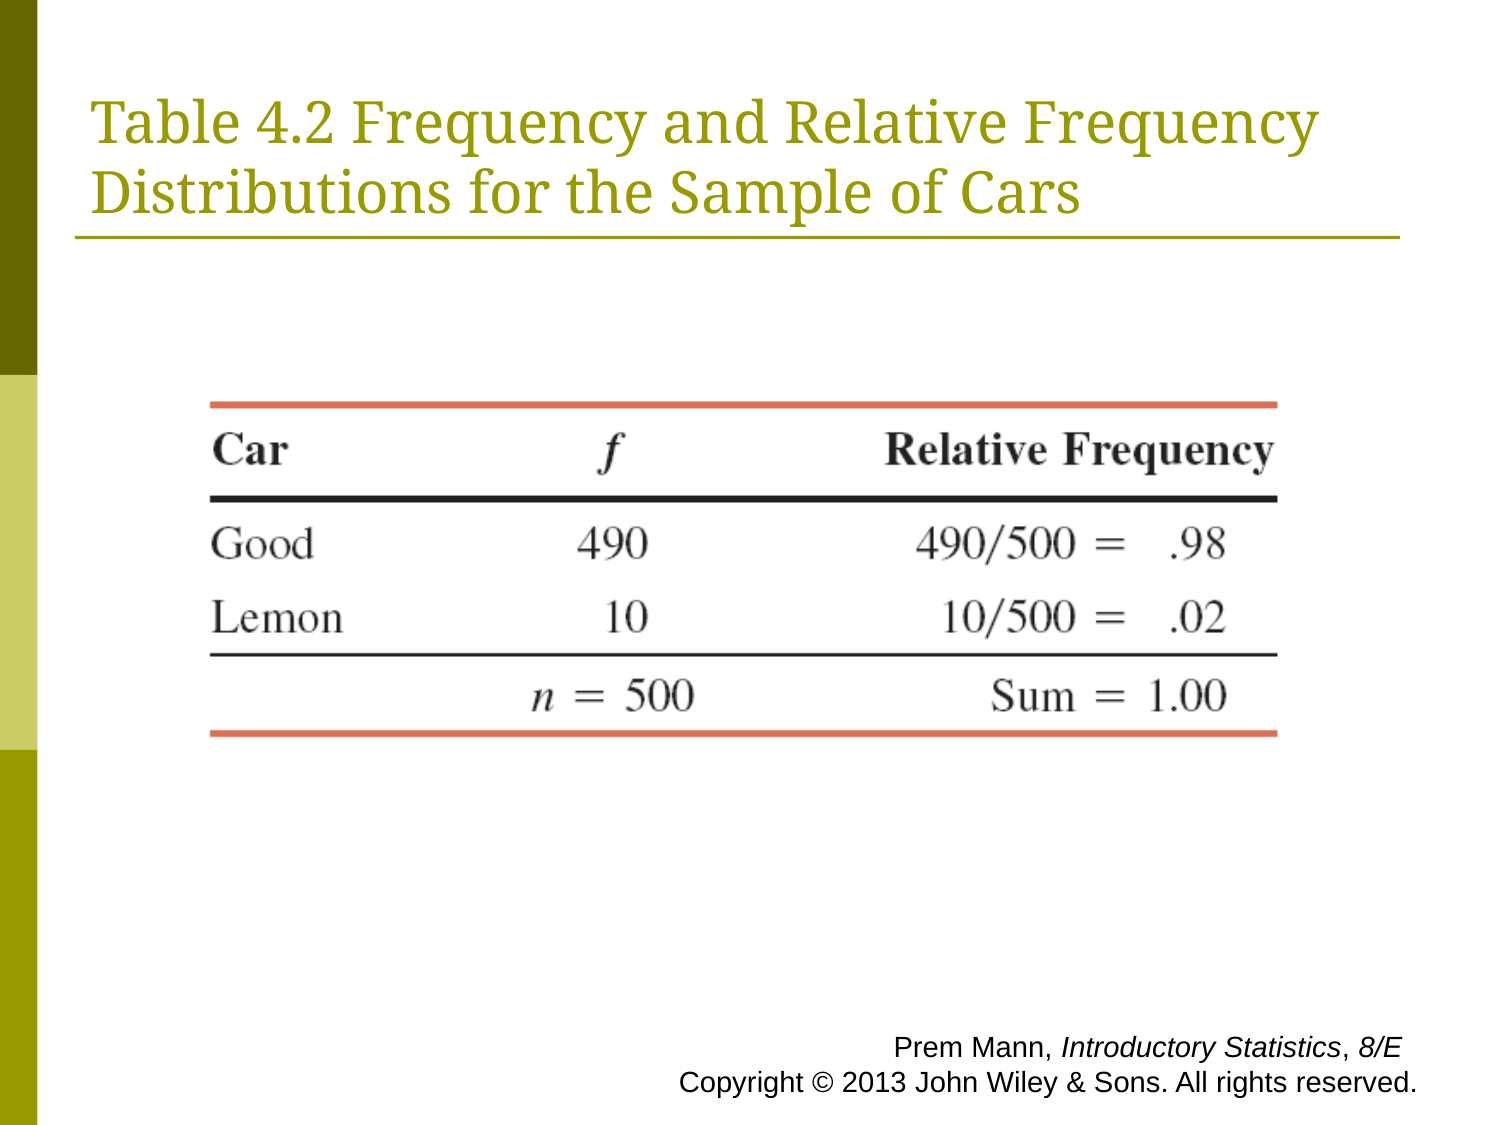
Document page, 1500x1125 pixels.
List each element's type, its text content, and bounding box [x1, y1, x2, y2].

picture [183, 383, 1301, 776]
text_box Prem Mann, Introductory Statistics, 8/E Copyright © 2013 John Wiley & Sons. All rights reserved. [664, 1020, 1449, 1106]
title Table 4.2 Frequency and Relative Frequency Distributions for the Sample of Cars [75, 45, 1425, 233]
